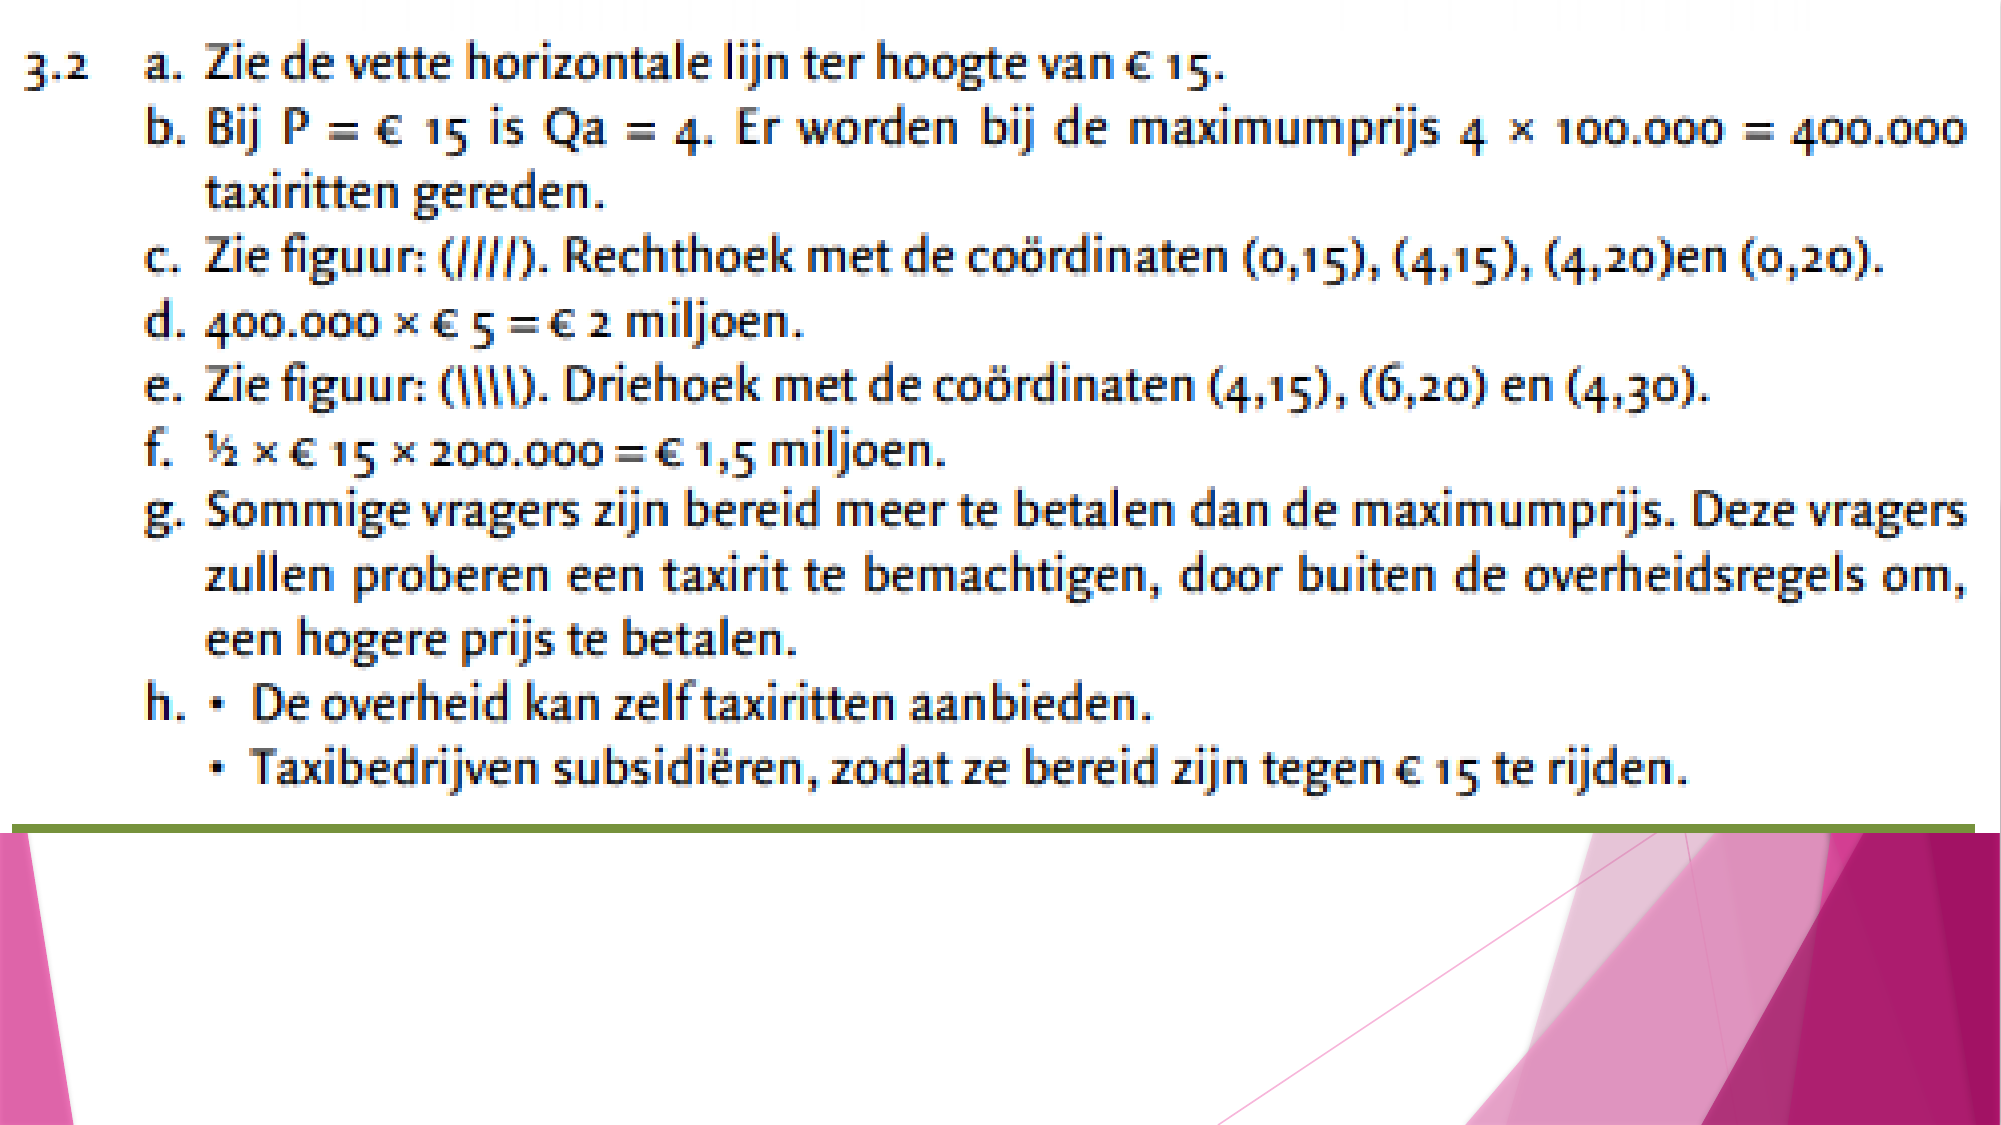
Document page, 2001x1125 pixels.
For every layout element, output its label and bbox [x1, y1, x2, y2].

picture [0, 0, 2000, 834]
